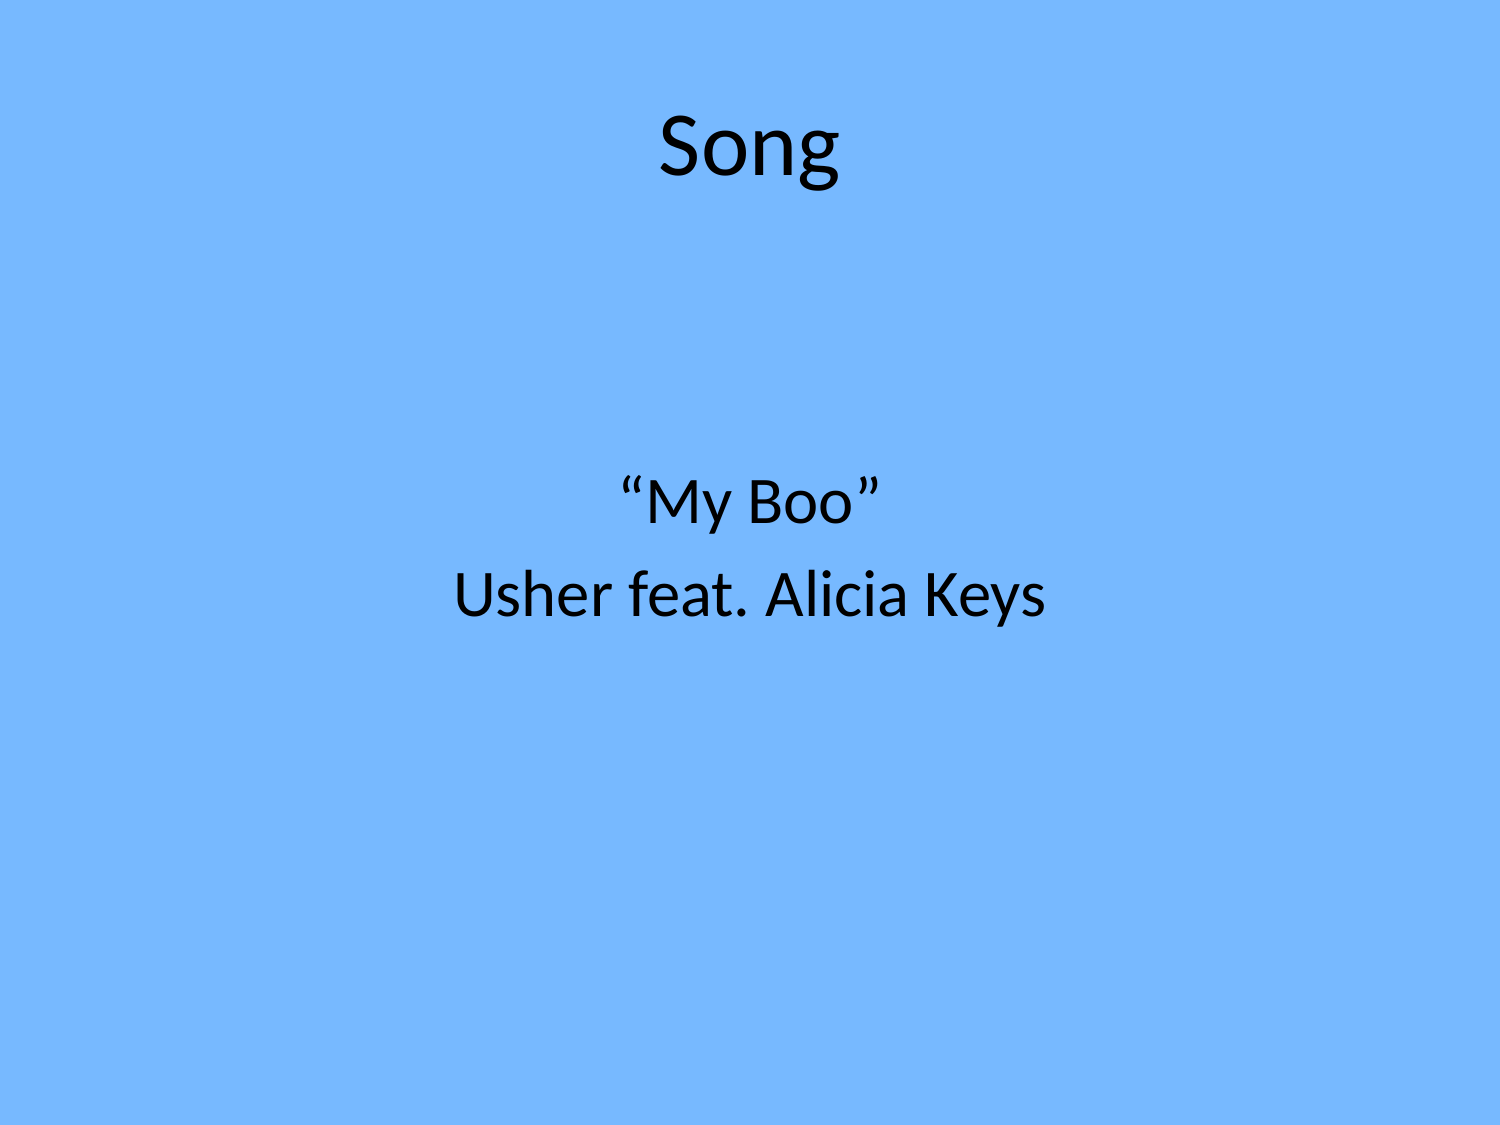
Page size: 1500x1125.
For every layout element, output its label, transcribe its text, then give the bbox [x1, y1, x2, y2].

title Song [75, 45, 1425, 233]
list “My Boo” Usher feat. Alicia Keys [75, 262, 1425, 1005]
